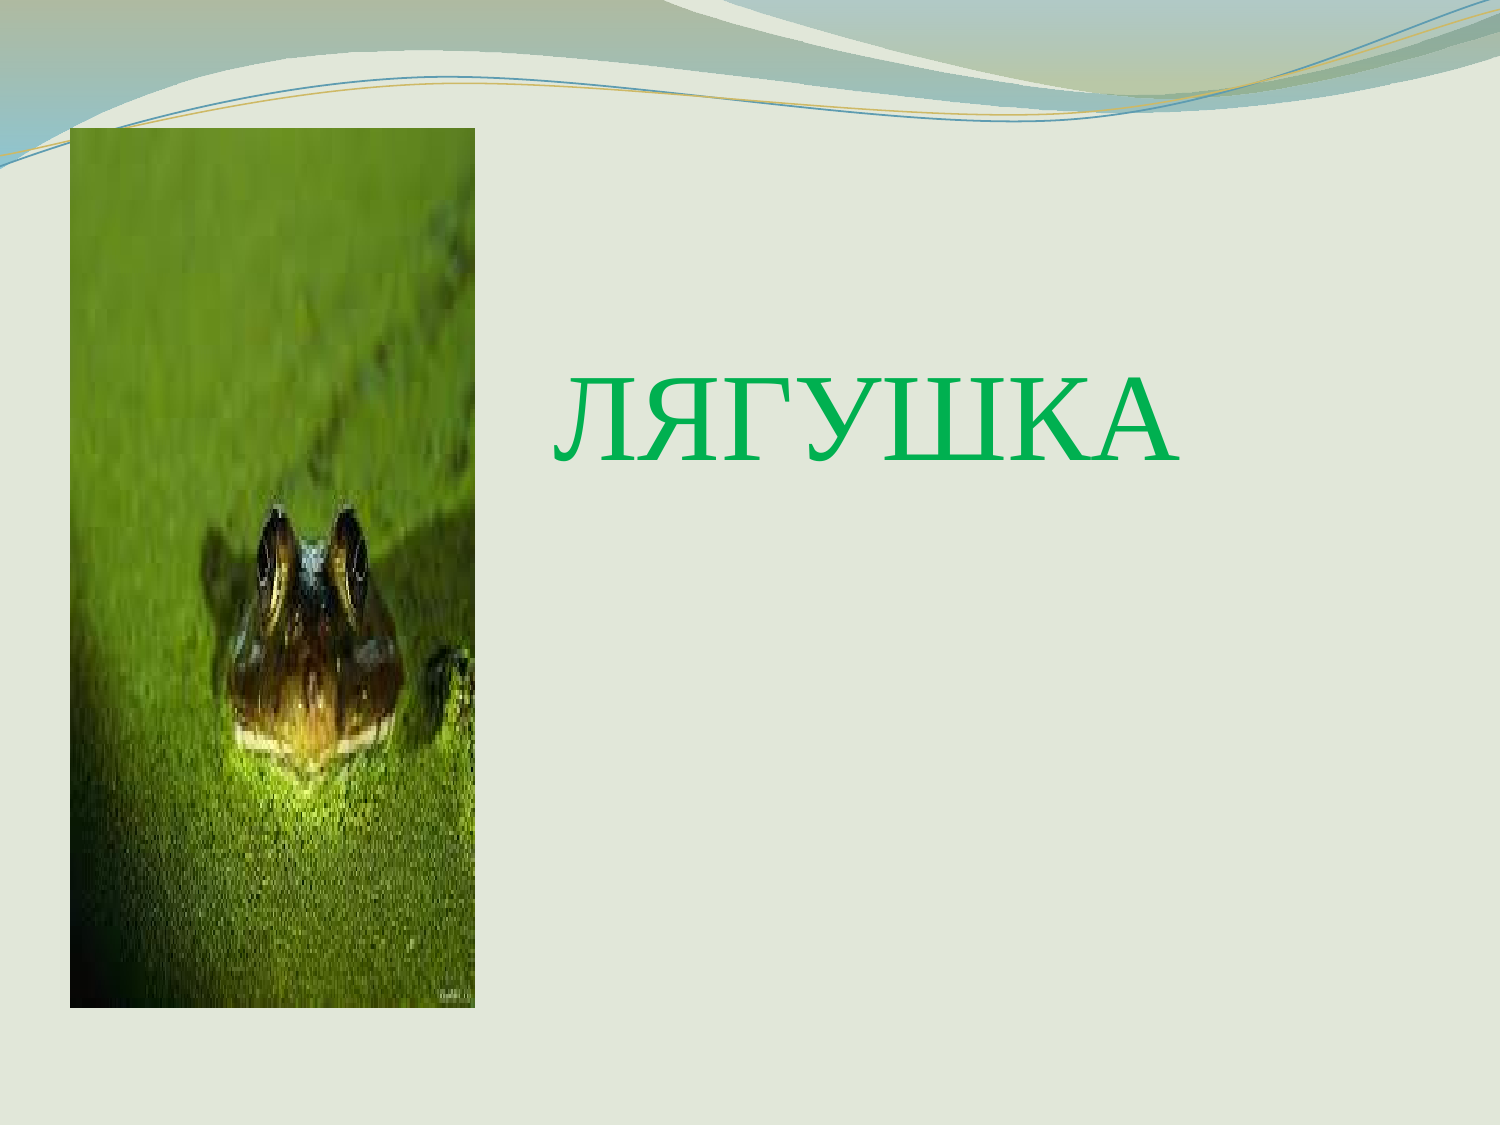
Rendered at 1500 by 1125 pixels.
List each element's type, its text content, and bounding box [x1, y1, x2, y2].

picture [70, 128, 476, 1009]
text_box ЛЯГУШКА [527, 328, 1207, 493]
